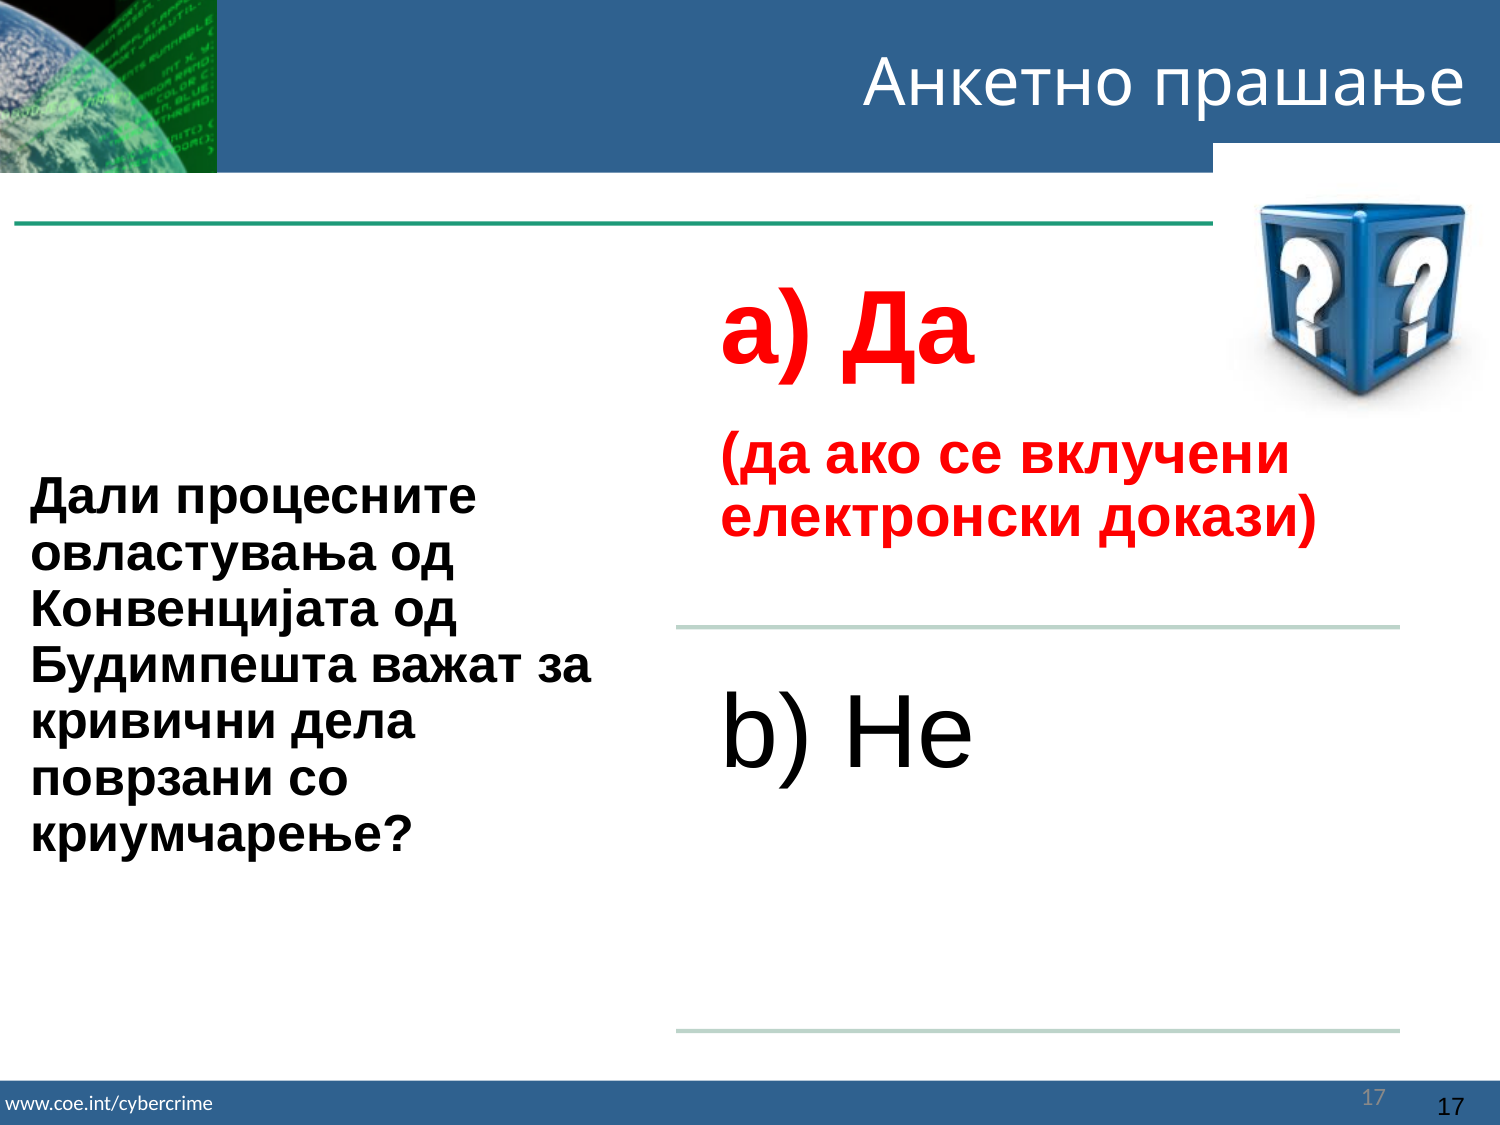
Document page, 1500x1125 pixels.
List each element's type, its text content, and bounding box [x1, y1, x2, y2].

text_box Анкетно прашање [230, 31, 1483, 126]
text_box 17 [1399, 1069, 1480, 1125]
slide_number 17 [1051, 1065, 1402, 1125]
picture [0, 1, 217, 173]
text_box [14, 222, 1402, 1053]
picture [1212, 142, 1500, 434]
